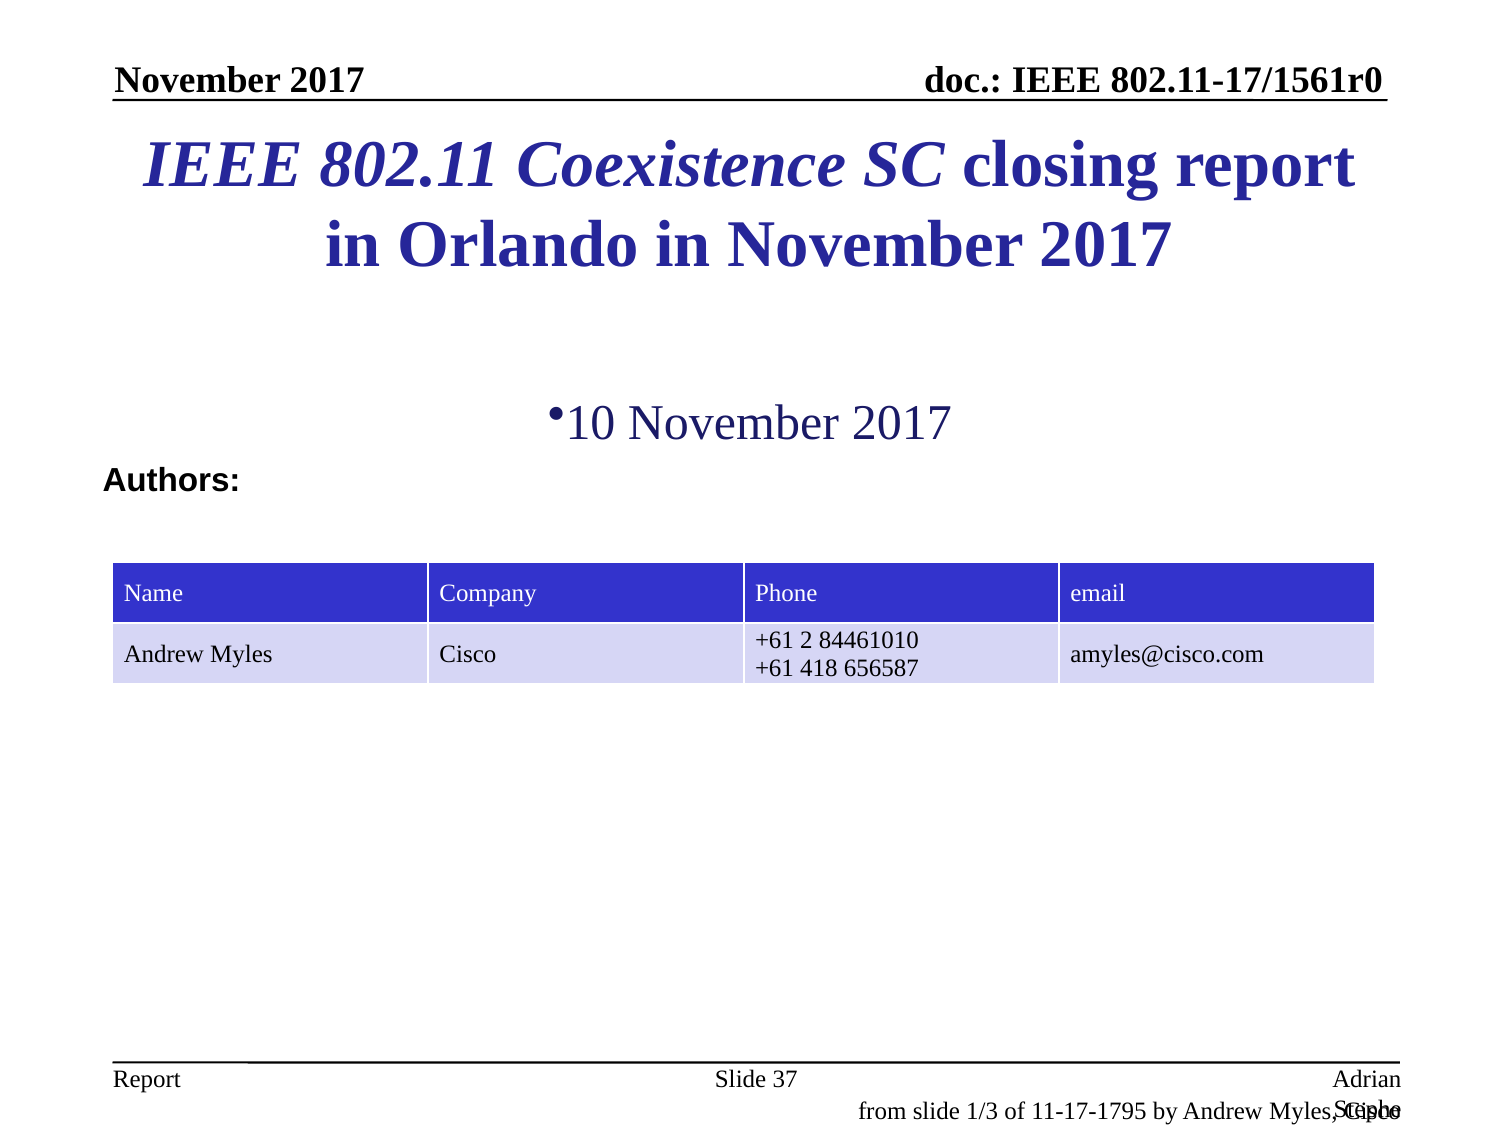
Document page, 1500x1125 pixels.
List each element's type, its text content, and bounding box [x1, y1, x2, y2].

table_header Name [113, 563, 427, 622]
title IEEE 802.11 Coexistence SC closing report in Orlando in November 2017 [112, 112, 1388, 288]
text_box Authors: [87, 450, 325, 513]
table_header Company [429, 563, 743, 622]
table_cell Cisco [429, 624, 743, 683]
text_box from slide 1/3 of 11-17-1795 by Andrew Myles, Cisco [343, 1087, 1417, 1125]
table_cell +61 2 84461010 +61 418 656587 [745, 624, 1058, 683]
footer Adrian Stephens, Intel Corporation [1324, 1061, 1402, 1093]
table_header email [1060, 563, 1374, 622]
table_cell amyles@cisco.com [1060, 624, 1374, 683]
slide_number Slide 37 [711, 1061, 801, 1093]
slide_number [114, 54, 374, 101]
list 10 November 2017 [112, 382, 1388, 445]
table_cell Andrew Myles [113, 624, 427, 683]
table_header Phone [745, 563, 1058, 622]
